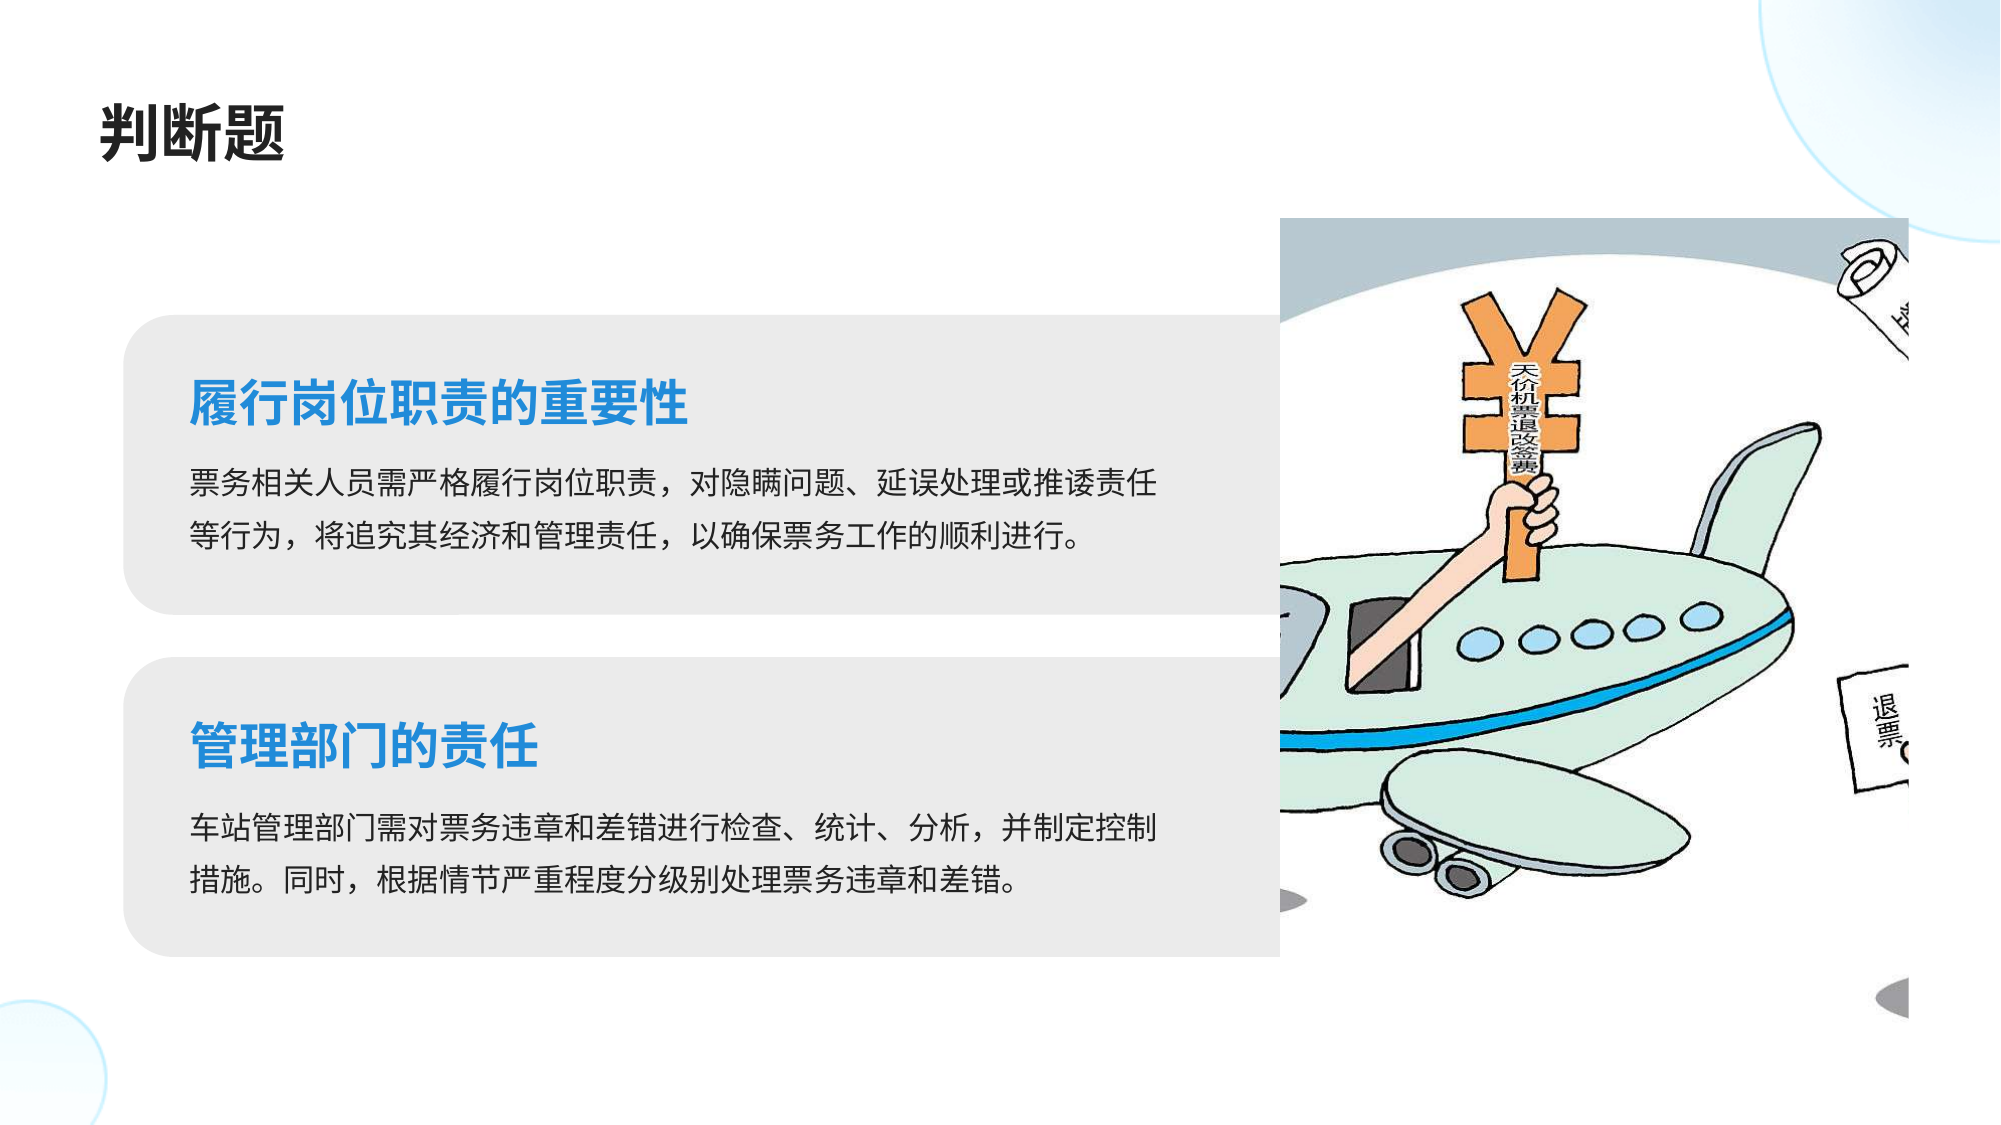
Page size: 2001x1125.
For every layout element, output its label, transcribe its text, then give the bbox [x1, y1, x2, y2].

text_box [123, 314, 1274, 615]
text_box 车站管理部门需对票务违章和差错进行检查、统计、分析，并制定控制措施。同时，根据情节严重程度分级别处理票务违章和差错。 [169, 773, 1193, 927]
picture [0, 0, 2001, 1125]
text_box 履行岗位职责的重要性 [169, 342, 1193, 428]
text_box 票务相关人员需严格履行岗位职责，对隐瞒问题、延误处理或推诿责任等行为，将追究其经济和管理责任，以确保票务工作的顺利进行。 [169, 428, 1193, 584]
text_box 管理部门的责任 [169, 686, 1193, 773]
text_box 判断题 [78, 43, 1922, 189]
text_box [123, 657, 1274, 957]
